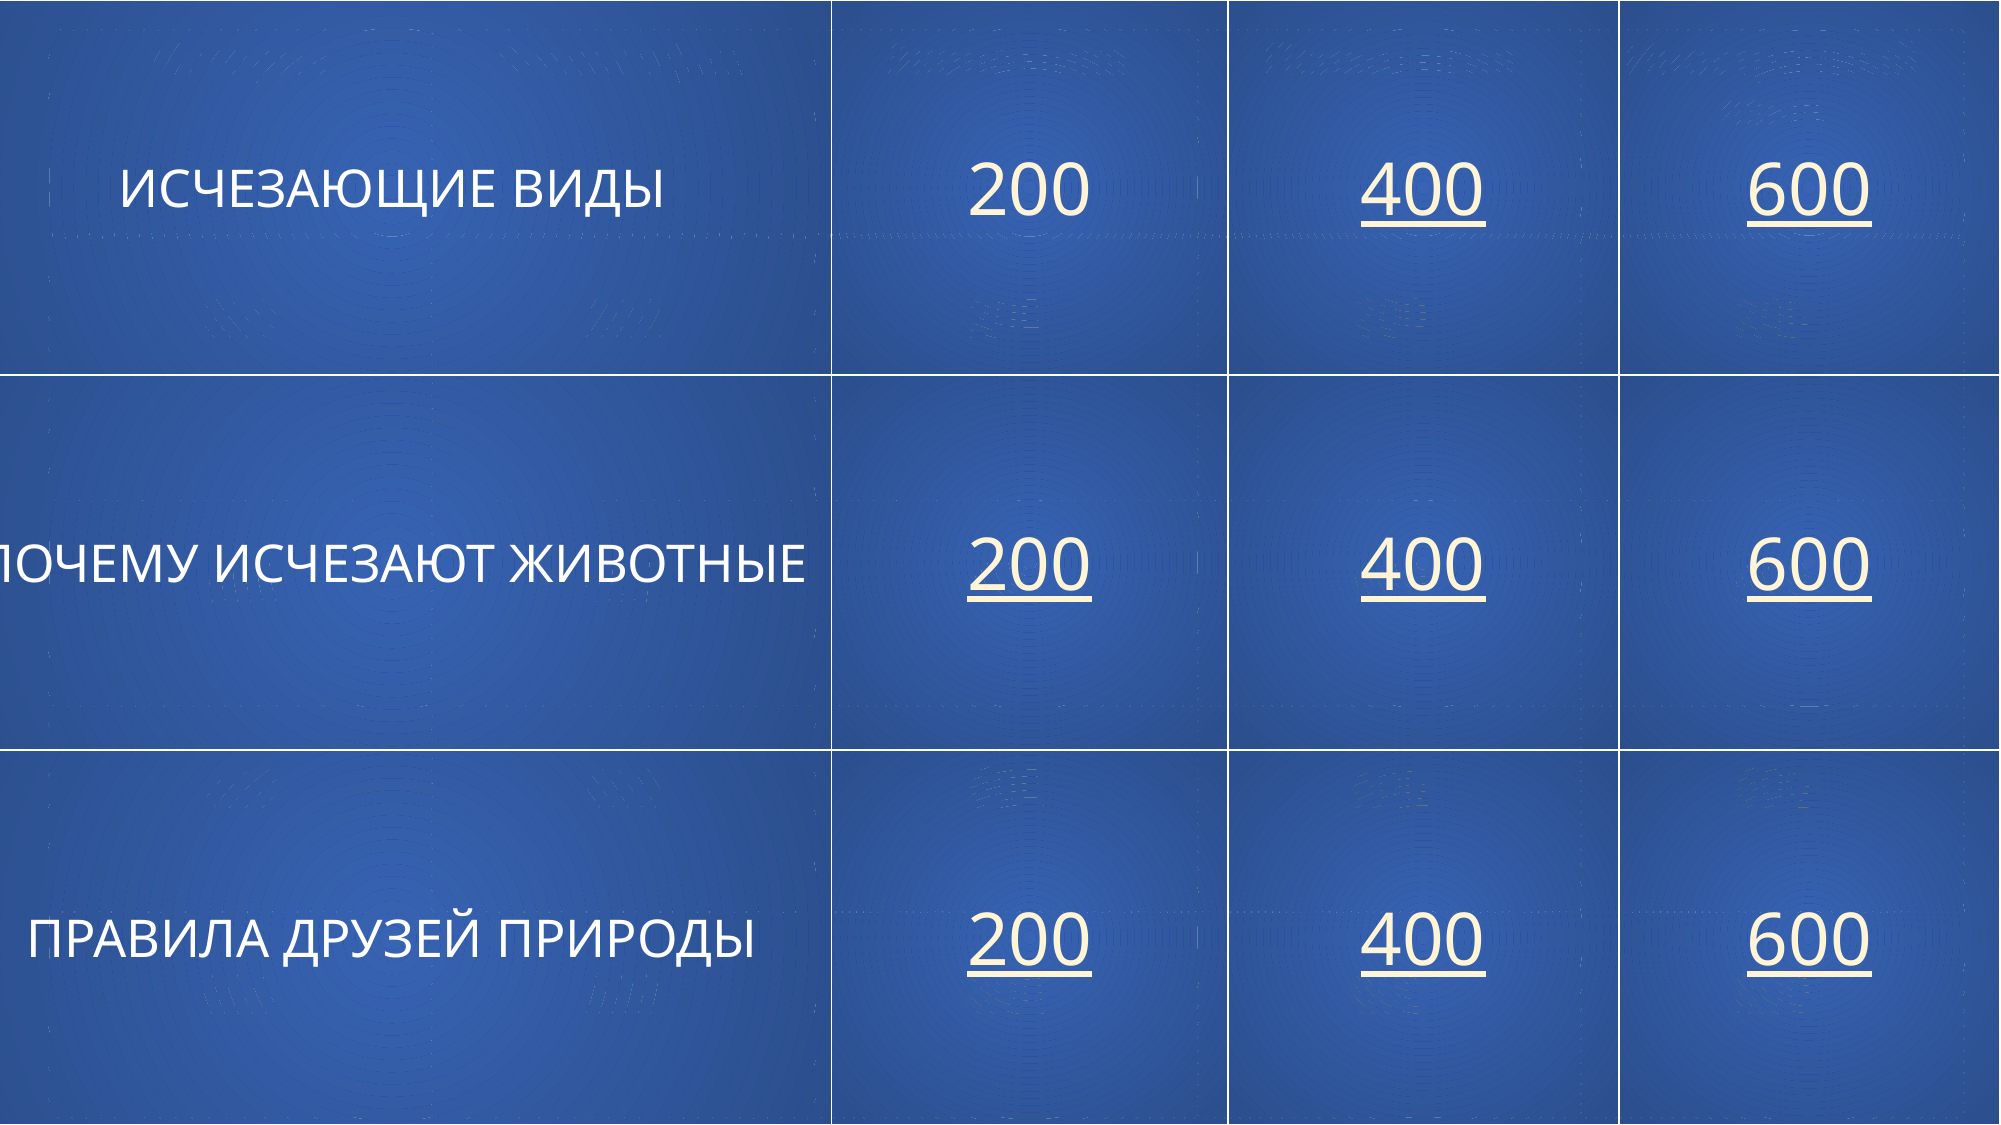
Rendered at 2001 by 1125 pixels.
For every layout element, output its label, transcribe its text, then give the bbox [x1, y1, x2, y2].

table_header 600 [1620, 1, 1999, 374]
table_header ИСЧЕЗАЮЩИЕ ВИДЫ [0, 1, 831, 374]
table_header 400 [1229, 1, 1618, 374]
table_cell ПОЧЕМУ ИСЧЕЗАЮТ ЖИВОТНЫЕ [0, 376, 831, 749]
table_cell 200 [832, 751, 1227, 1124]
table_cell 400 [1229, 376, 1618, 749]
table_cell ПРАВИЛА ДРУЗЕЙ ПРИРОДЫ [0, 751, 831, 1124]
table_cell 200 [832, 376, 1227, 749]
table_cell 600 [1620, 751, 1999, 1124]
table_cell 600 [1620, 376, 1999, 749]
table_header 200 [832, 1, 1227, 374]
table_cell 400 [1229, 751, 1618, 1124]
